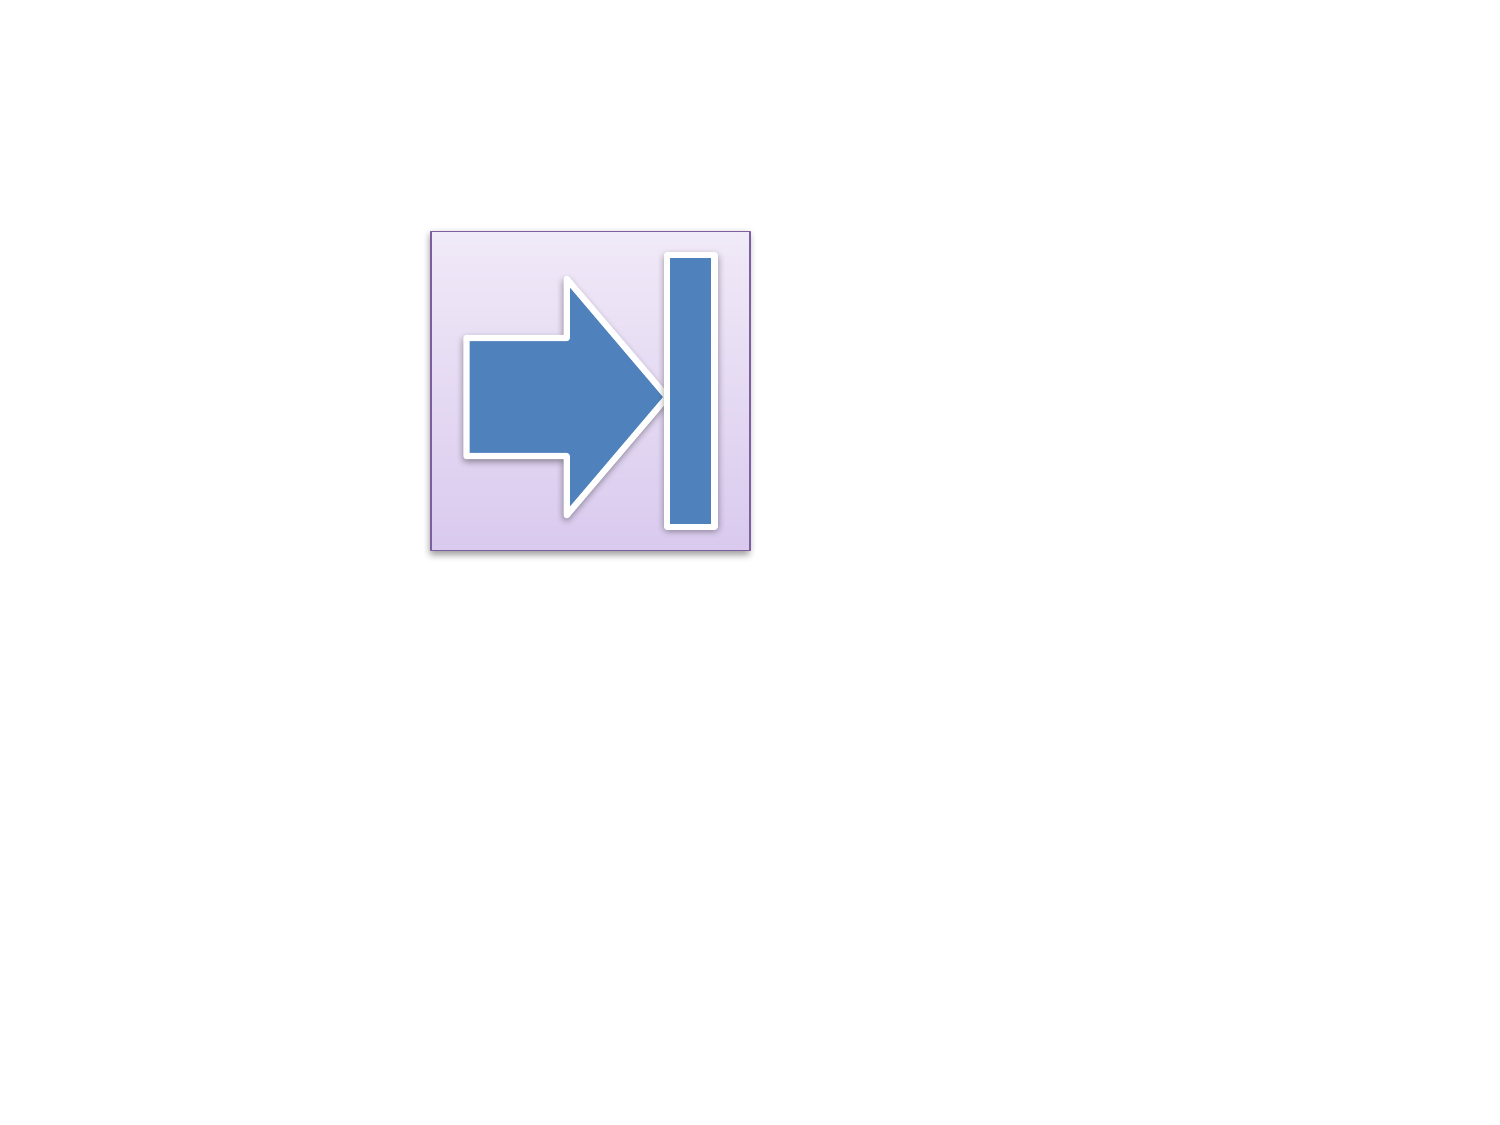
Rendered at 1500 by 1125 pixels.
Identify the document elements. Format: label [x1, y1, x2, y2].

text_box [463, 275, 659, 519]
text_box [430, 231, 751, 551]
text_box [664, 252, 718, 530]
